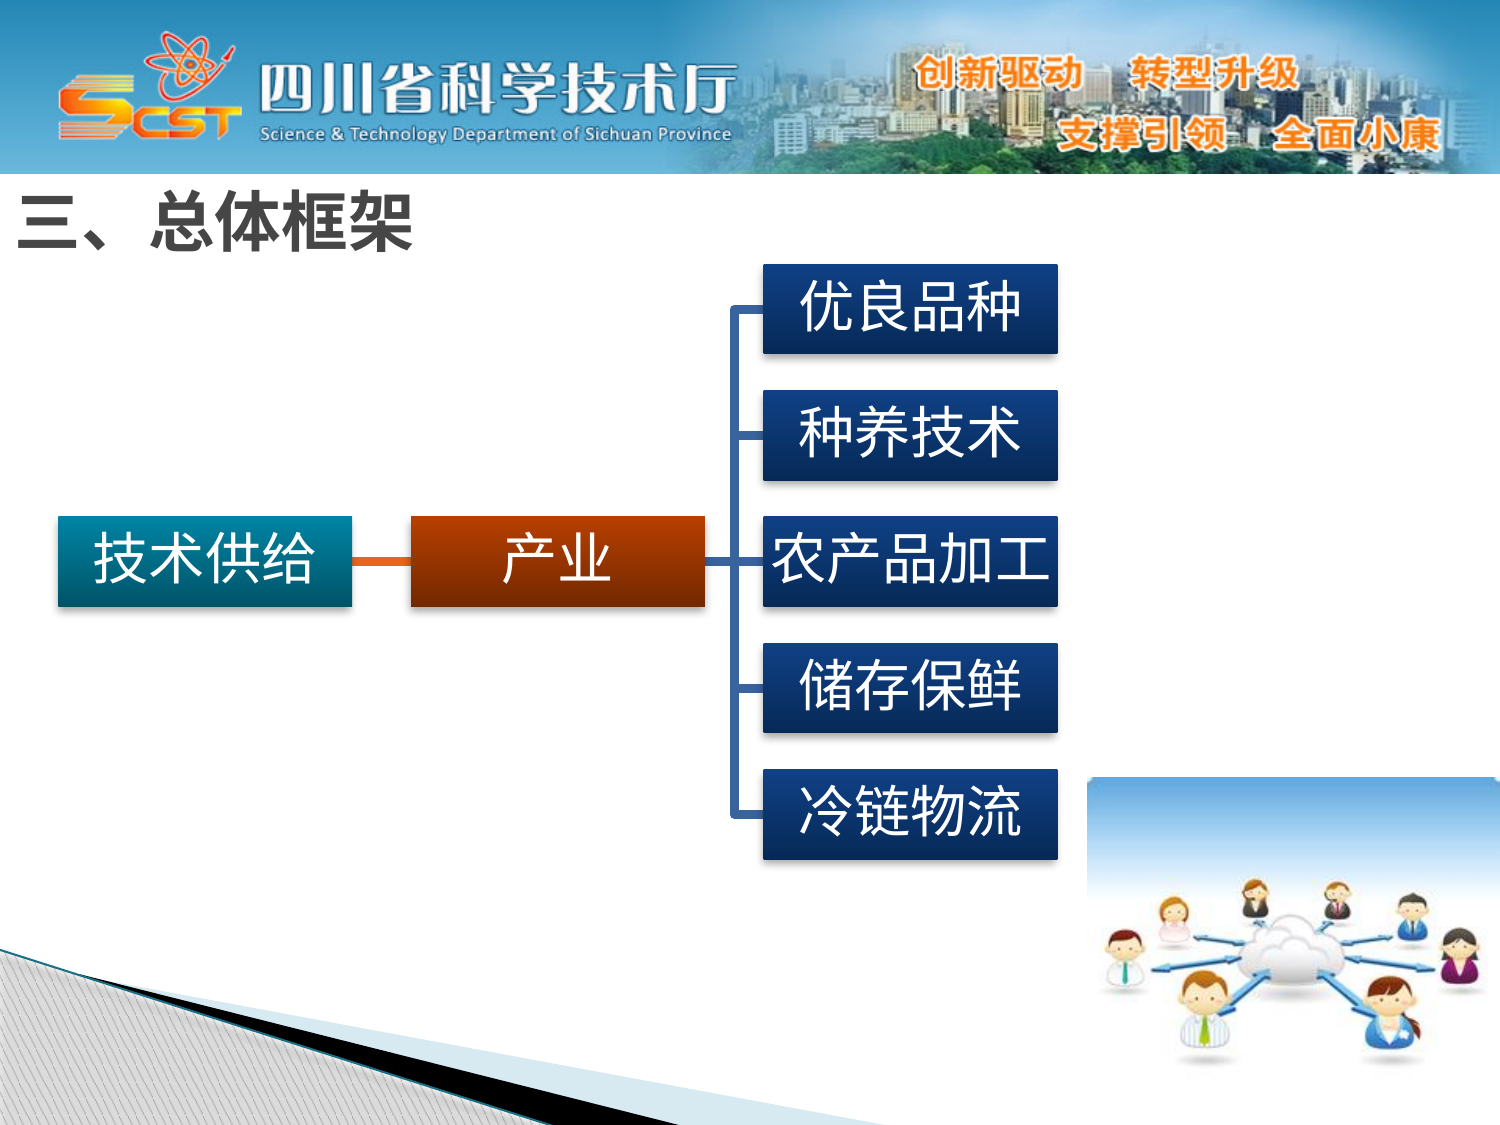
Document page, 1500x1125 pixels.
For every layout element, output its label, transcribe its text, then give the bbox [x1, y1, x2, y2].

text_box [57, 228, 1059, 896]
picture [0, 0, 1500, 172]
picture [1087, 777, 1500, 1122]
text_box 三、总体框架 [0, 172, 1500, 268]
